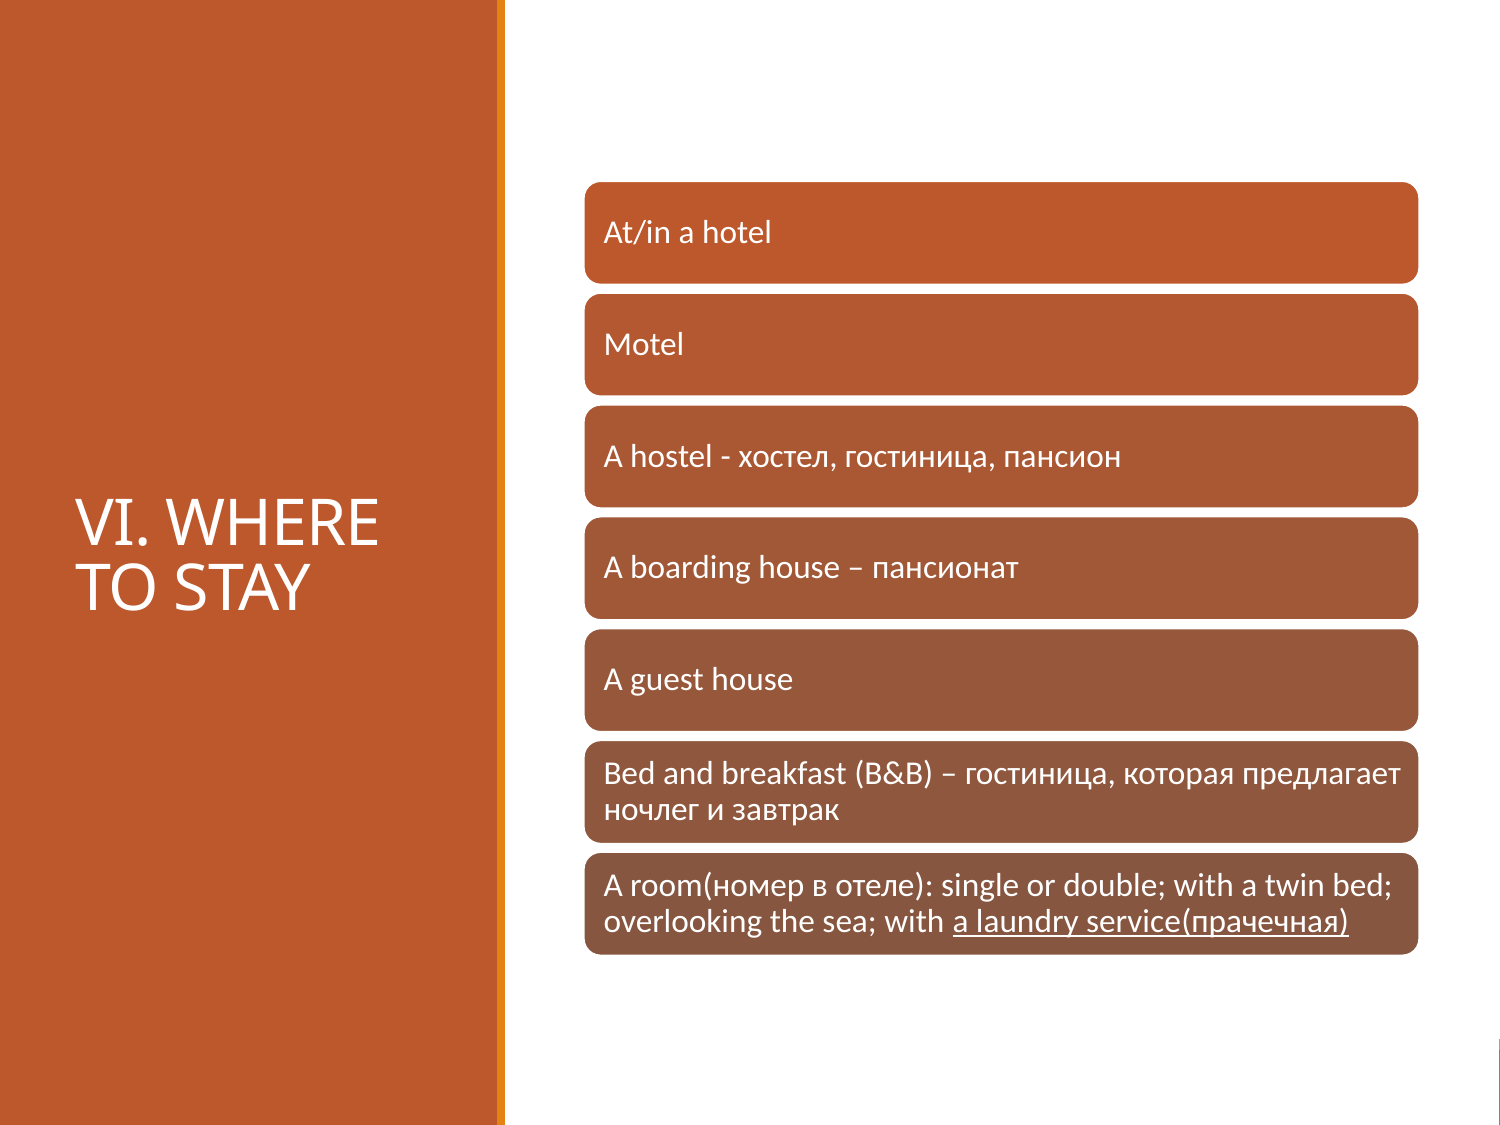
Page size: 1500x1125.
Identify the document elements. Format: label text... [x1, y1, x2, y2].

text_box [496, 0, 506, 1125]
title VI. WHERE TO STAY [60, 84, 441, 1032]
text_box [0, 0, 496, 1125]
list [582, 104, 1421, 1033]
text_box [506, 0, 1500, 1125]
